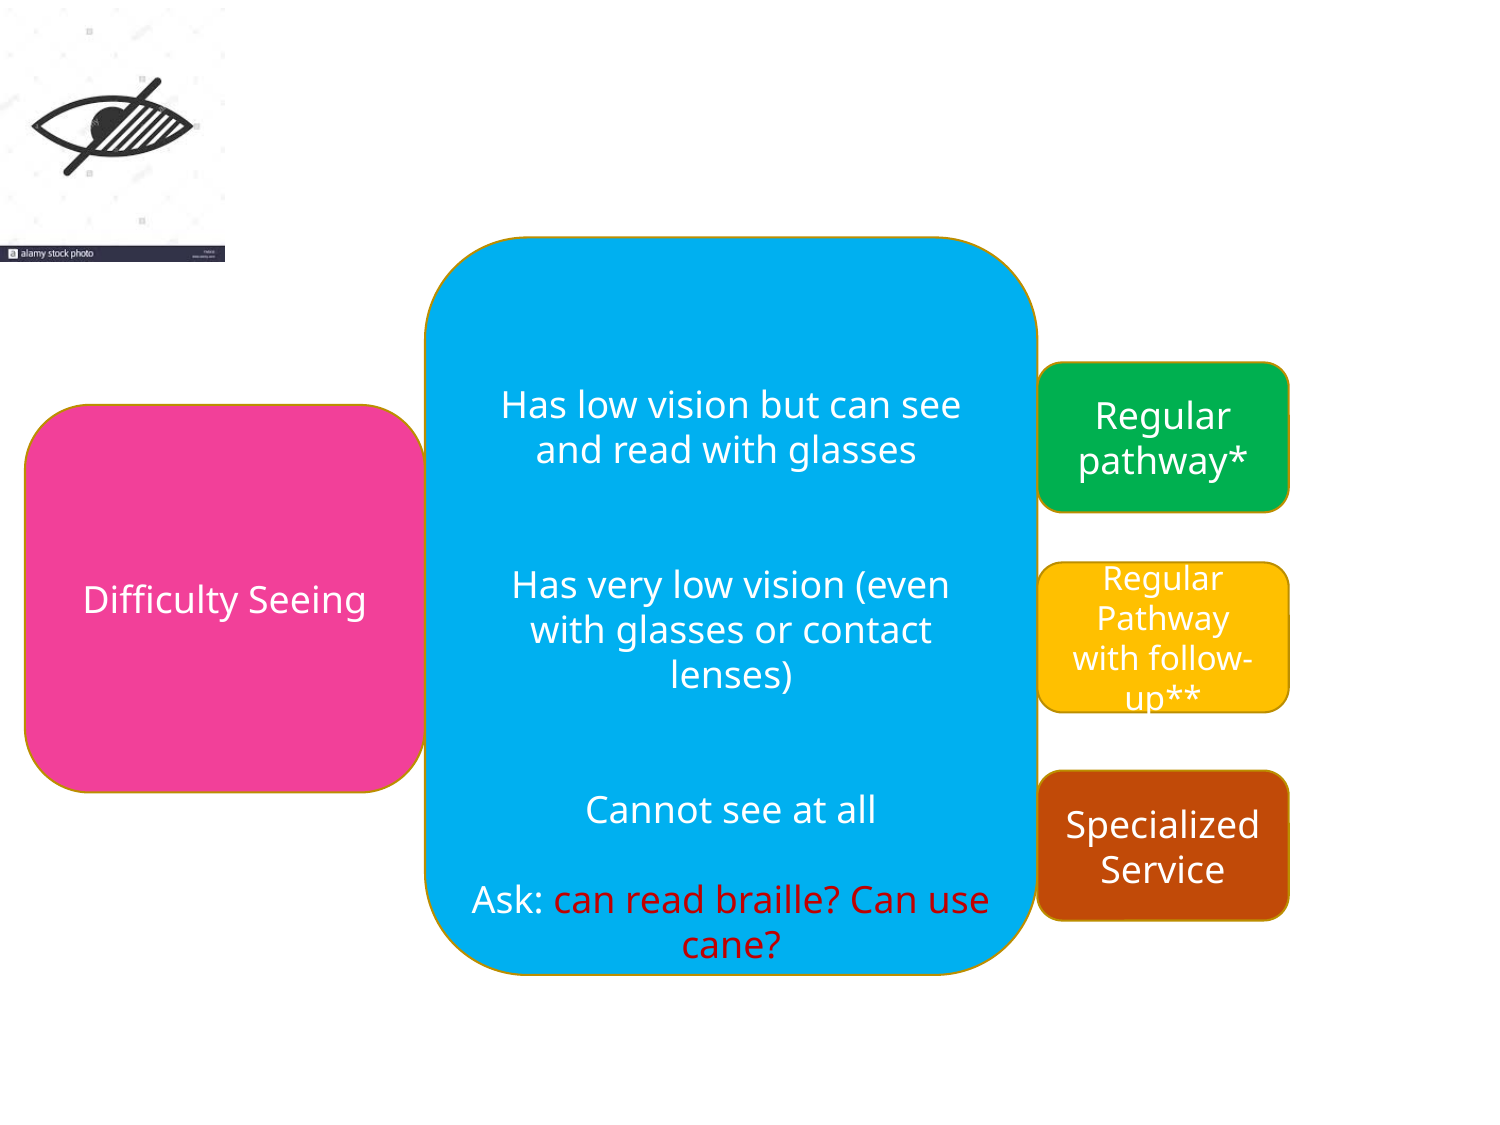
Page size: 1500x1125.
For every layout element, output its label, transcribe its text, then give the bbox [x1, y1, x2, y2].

picture [0, 8, 226, 262]
text_box Difficulty Seeing [23, 403, 423, 794]
text_box Regular pathway* [1036, 361, 1290, 514]
text_box Specialized Service [1036, 769, 1290, 922]
text_box Regular Pathway with follow-up** [1036, 561, 1290, 714]
text_box Has low vision but can see and read with glasses Has very low vision (even with glasses or contact lenses) Cannot see at all Ask: can read braille? Can use cane? [423, 236, 1039, 976]
